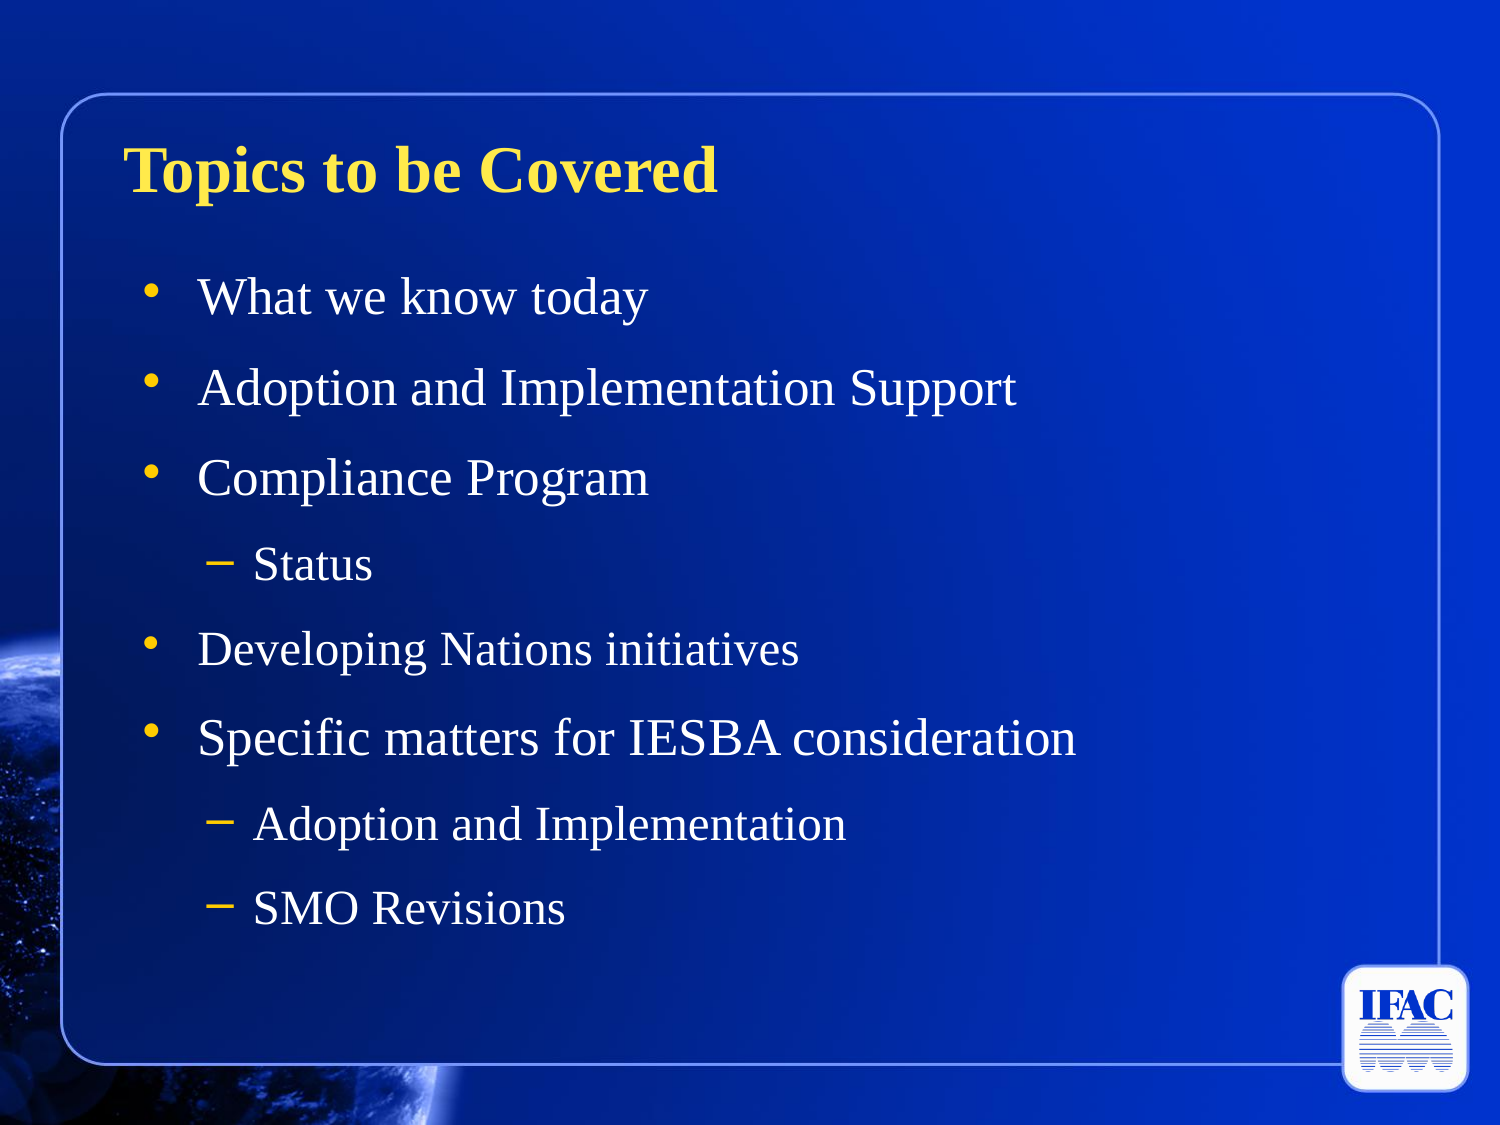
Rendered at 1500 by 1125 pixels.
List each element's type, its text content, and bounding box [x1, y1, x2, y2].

list What we know today Adoption and Implementation Support Compliance Program Status Developing Nations initiatives Specific matters for IESBA consideration Adoption and Implementation SMO Revisions [127, 259, 1406, 949]
picture [0, 0, 1500, 1125]
list Topics to be Covered [108, 118, 1413, 233]
